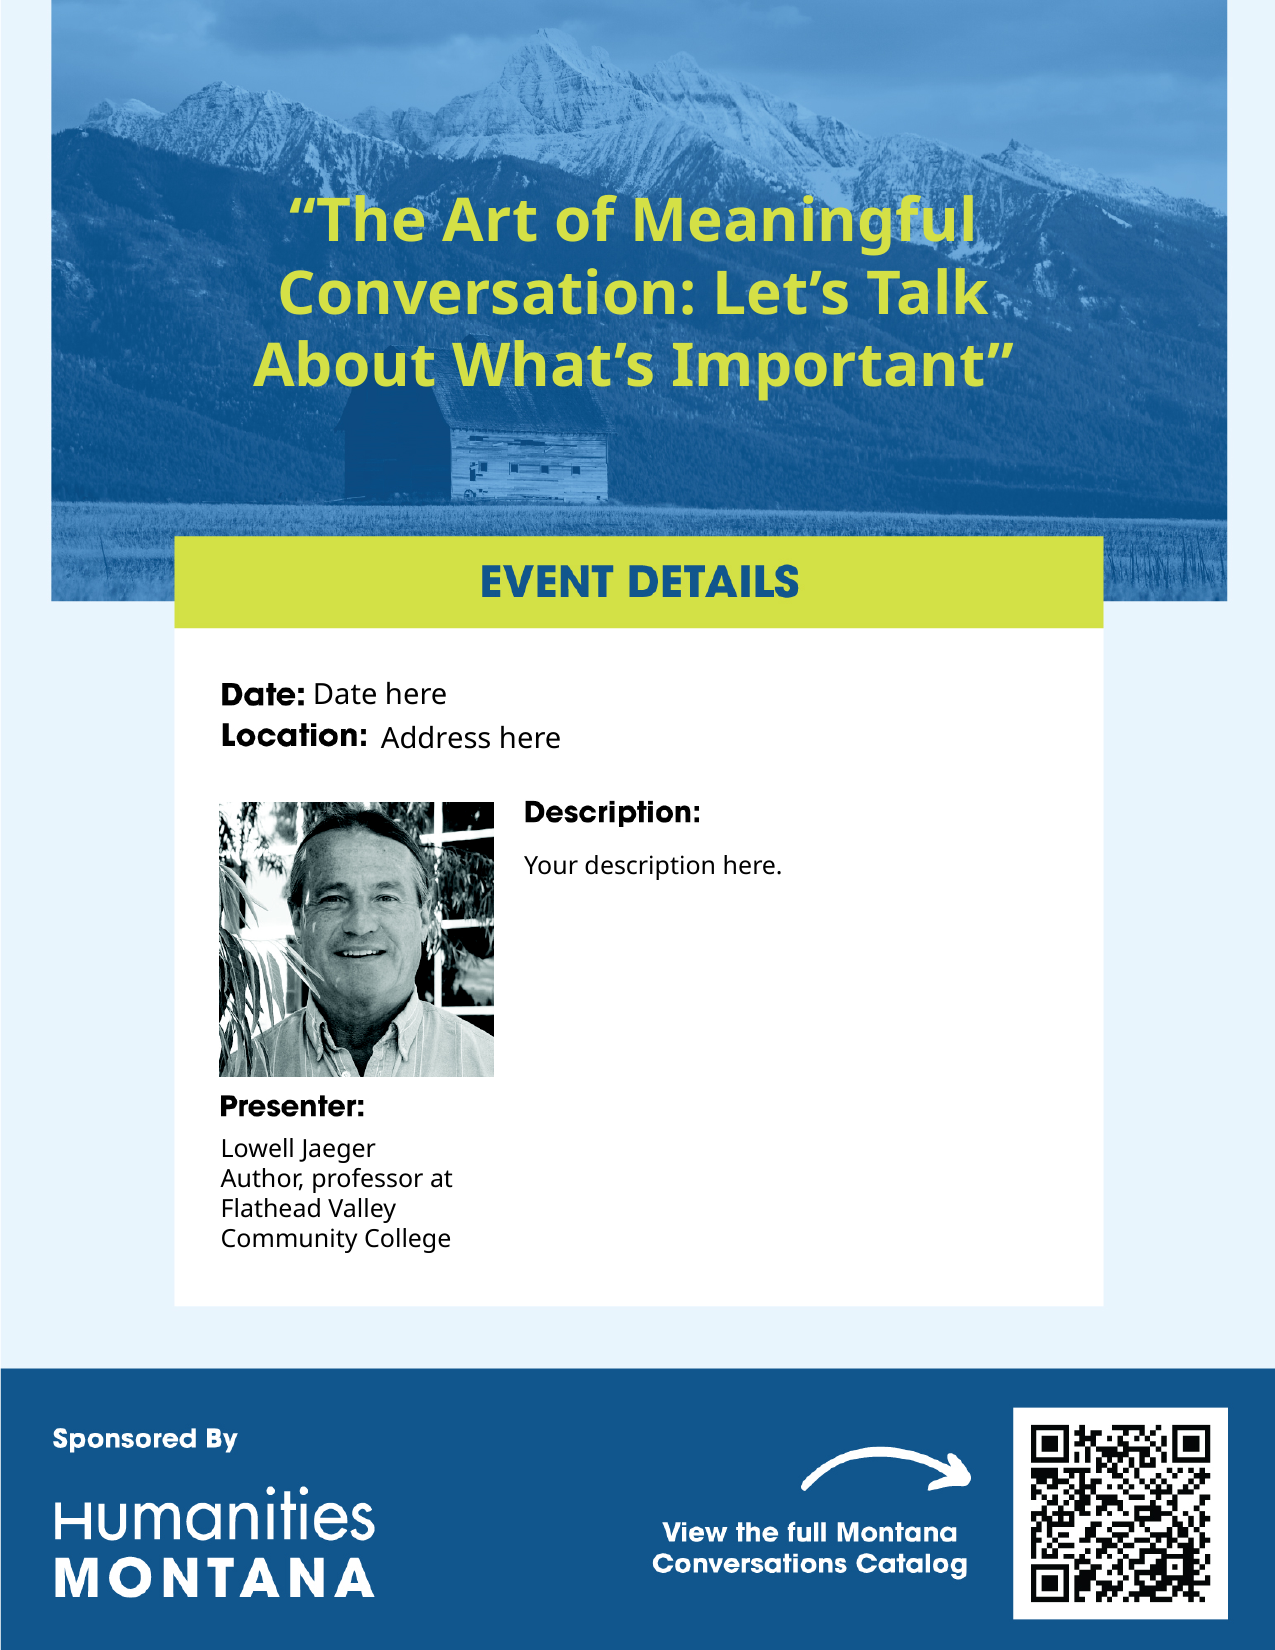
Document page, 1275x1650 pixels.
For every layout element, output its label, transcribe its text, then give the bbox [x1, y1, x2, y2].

text_box [159, 166, 169, 233]
picture [0, 0, 1275, 1650]
text_box [169, 132, 1099, 166]
text_box Your description here. [509, 834, 1033, 895]
text_box Lowell Jaeger Author, professor at Flathead Valley Community College [205, 1117, 480, 1268]
text_box Address here [365, 704, 1233, 770]
text_box “The Art of Meaningful Conversation: Let’s Talk About What’s Important” [169, 166, 1099, 414]
text_box Date here [297, 660, 932, 726]
